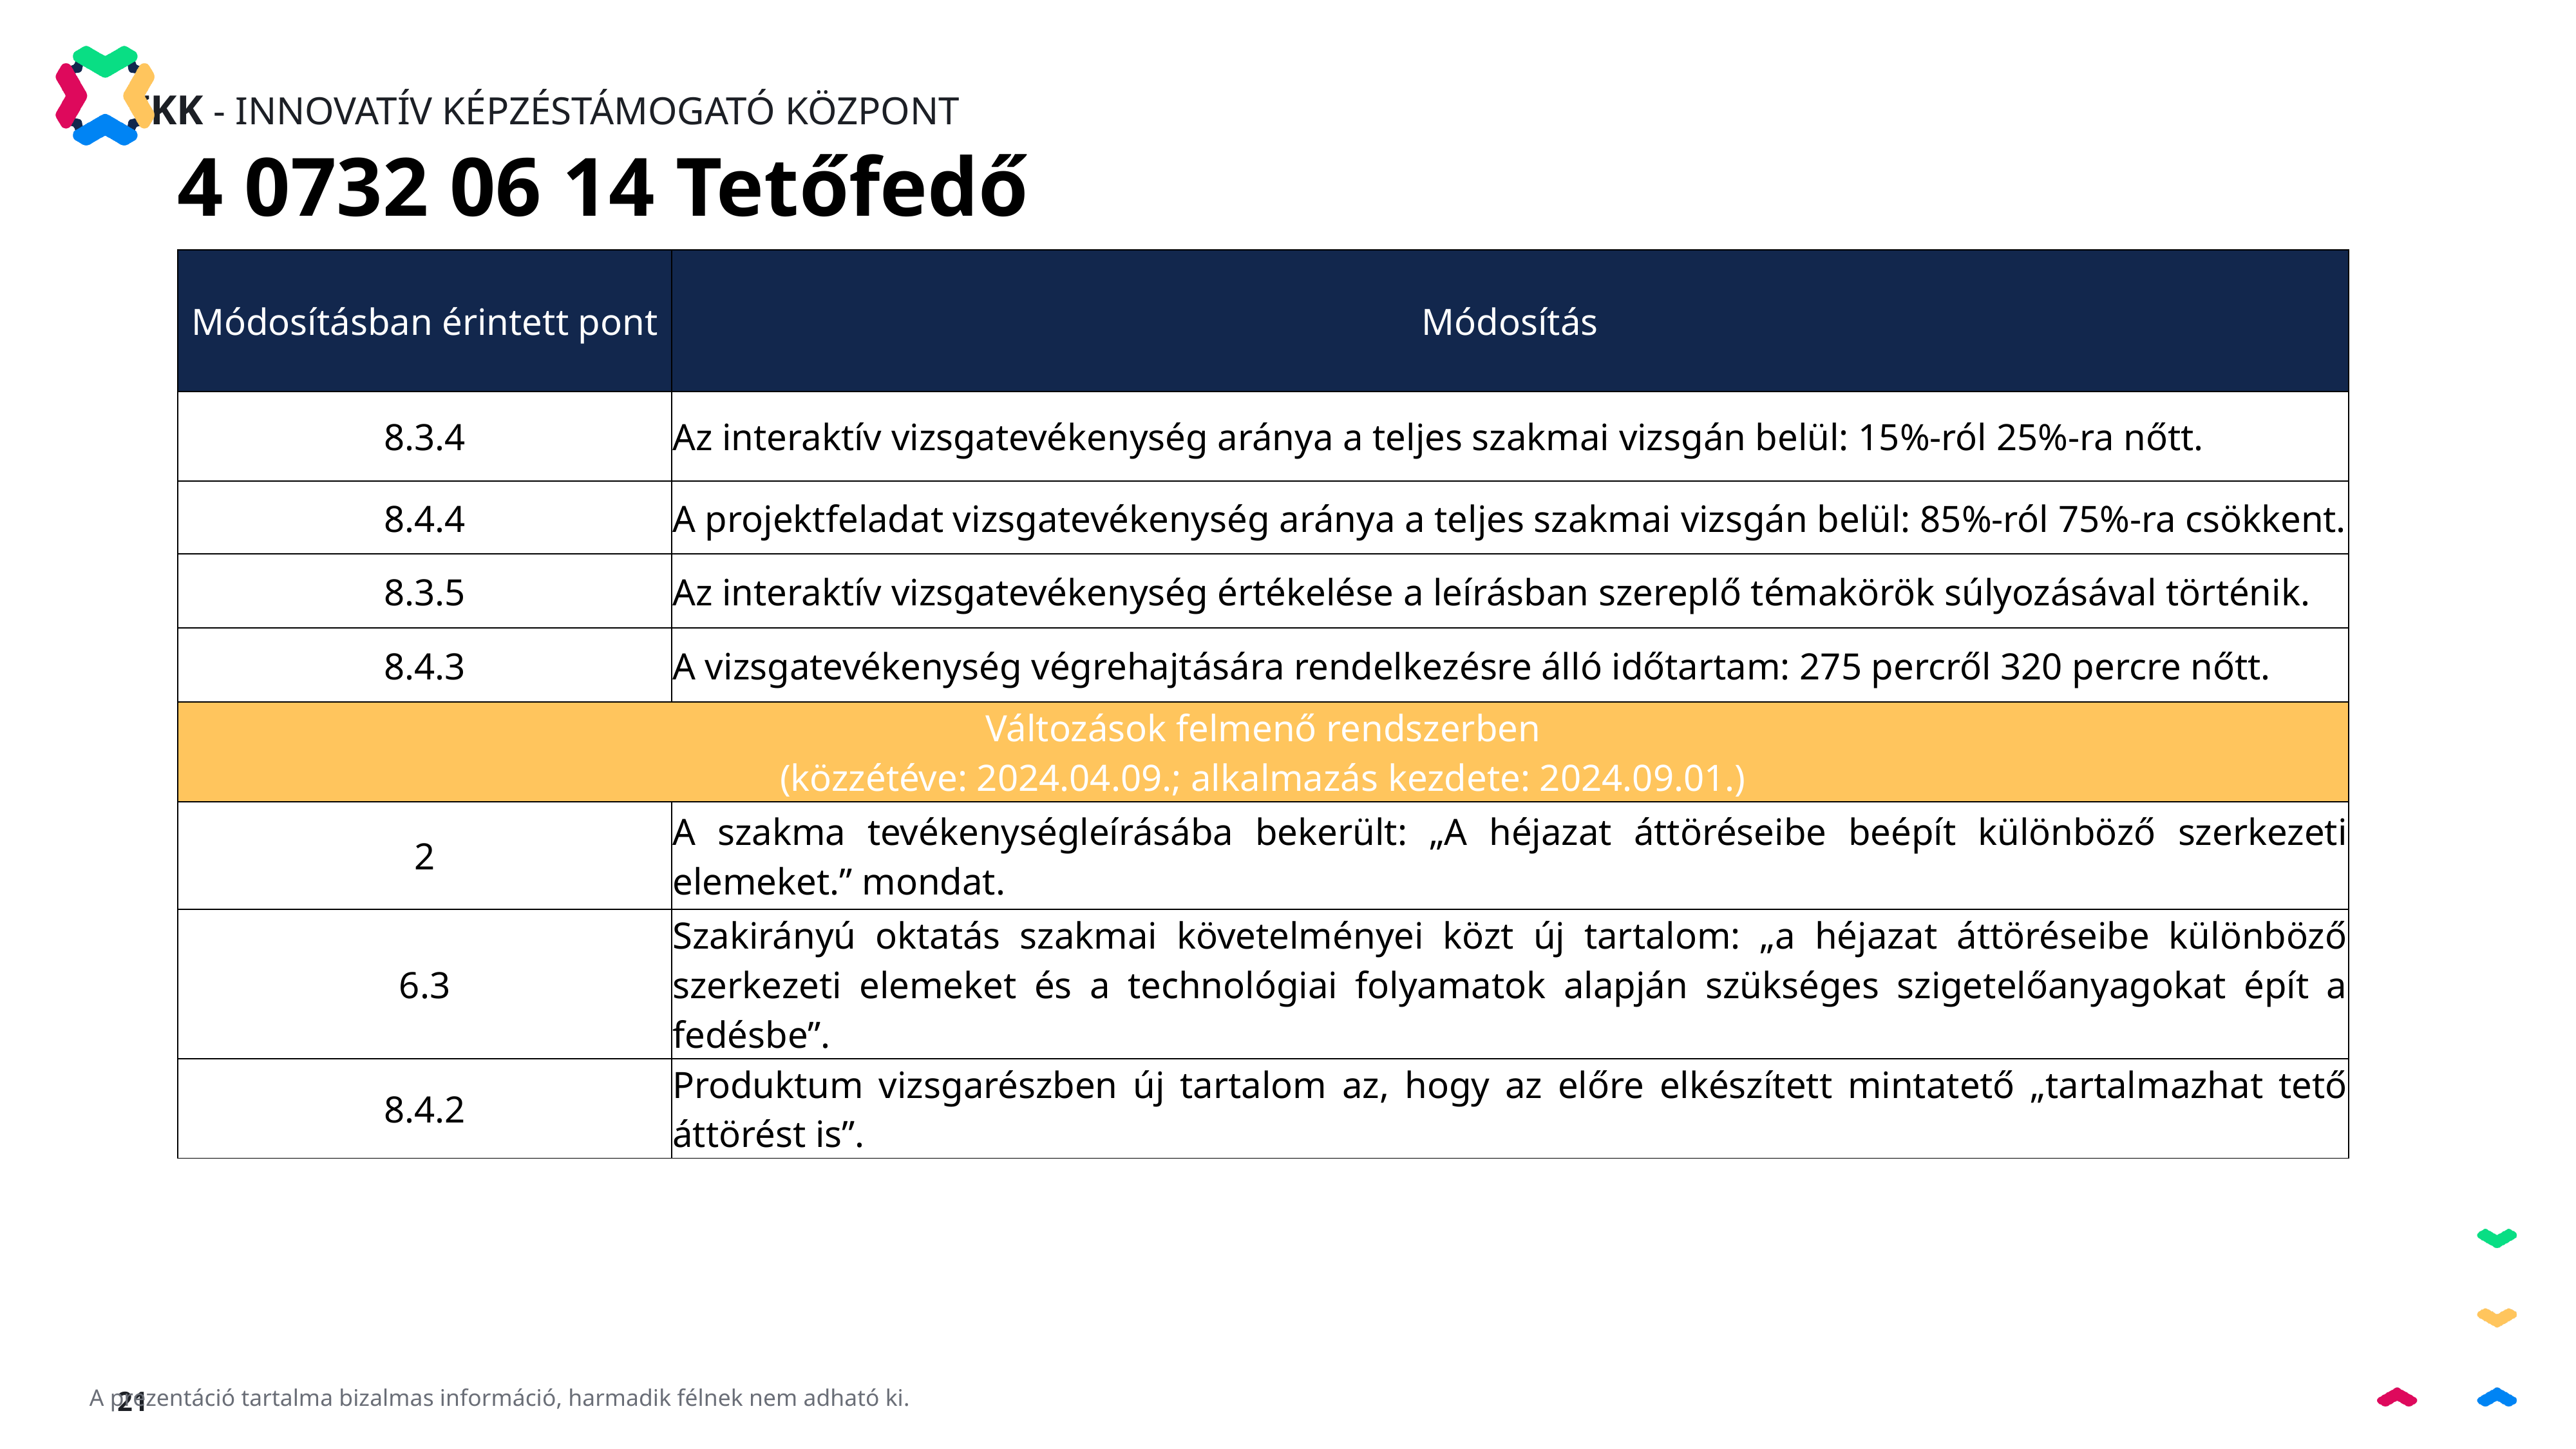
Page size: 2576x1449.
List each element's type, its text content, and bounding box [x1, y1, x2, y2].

table_cell 6.3 [178, 910, 671, 1058]
table_cell Az interaktív vizsgatevékenység értékelése a leírásban szereplő témakörök súlyozásával történik. [672, 554, 2348, 627]
table_cell 8.3.5 [178, 554, 671, 627]
table_header Módosítás [672, 251, 2348, 391]
table_cell Az interaktív vizsgatevékenység aránya a teljes szakmai vizsgán belül: 15%-ról 25%-ra nőtt. [672, 392, 2348, 480]
picture [55, 46, 155, 146]
table_cell 8.4.2 [178, 1059, 671, 1158]
table_cell 8.4.3 [178, 629, 671, 701]
table_cell Szakirányú oktatás szakmai követelményei közt új tartalom: „a héjazat áttöréseibe különböző szerkezeti elemeket és a technológiai folyamatok alapján szükséges szigetelőanyagokat épít a fedésbe”. [672, 910, 2348, 1058]
picture [2377, 1229, 2517, 1406]
table_cell Változások felmenő rendszerben (közzétéve: 2024.04.09.; alkalmazás kezdete: 2024.09.01.) [178, 703, 2348, 801]
table_cell A vizsgatevékenység végrehajtására rendelkezésre álló időtartam: 275 percről 320 percre nőtt. [672, 629, 2348, 701]
table_cell A szakma tevékenységleírásába bekerült: „A héjazat áttöréseibe beépít különböző szerkezeti elemeket.” mondat. [672, 802, 2348, 909]
table_cell A projektfeladat vizsgatevékenység aránya a teljes szakmai vizsgán belül: 85%-ról 75%-ra csökkent. [672, 482, 2348, 553]
list 4 0732 06 14 Tetőfedő [177, 135, 2186, 231]
table_header Módosításban érintett pont [178, 251, 671, 391]
table_cell Produktum vizsgarészben új tartalom az, hogy az előre elkészített mintatető „tartalmazhat tető áttörést is”. [672, 1059, 2348, 1158]
table_cell 8.4.4 [178, 482, 671, 553]
table_cell 2 [178, 802, 671, 909]
table_cell 8.3.4 [178, 392, 671, 480]
